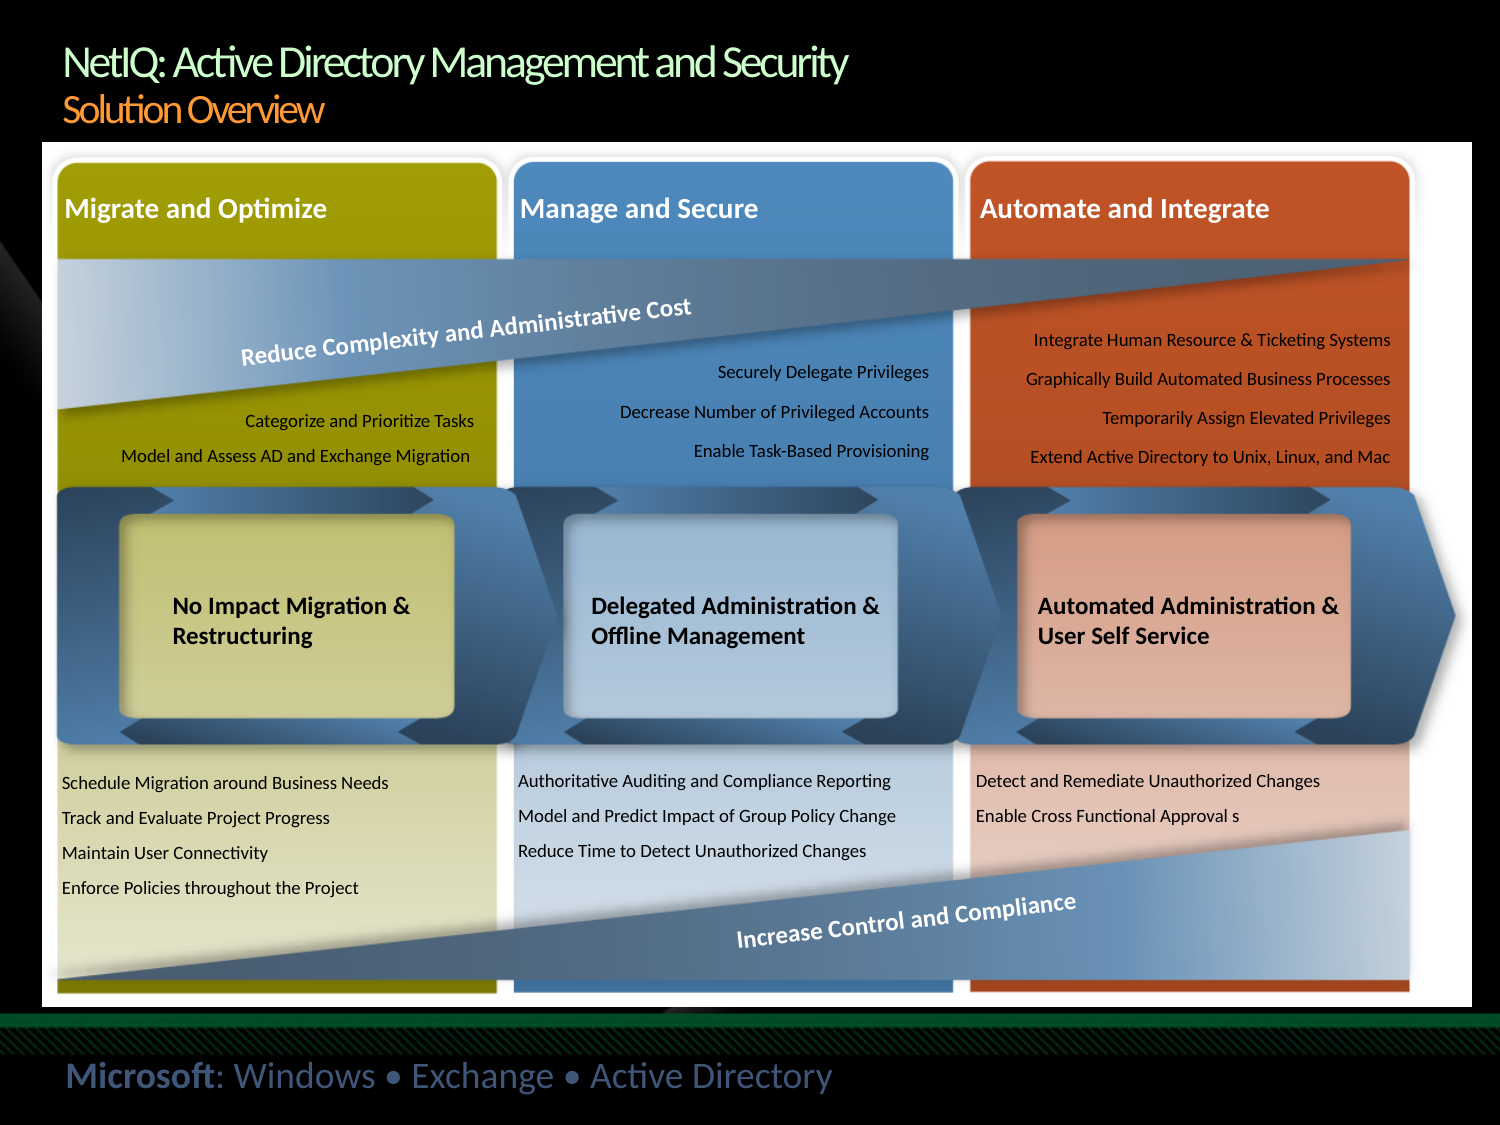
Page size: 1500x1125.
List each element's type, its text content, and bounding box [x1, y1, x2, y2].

title NetIQ: Active Directory Management and Security Solution Overview [62, 37, 1438, 134]
picture [0, 0, 1500, 1125]
text_box Microsoft: Windows • Exchange • Active Directory [50, 1044, 1069, 1104]
